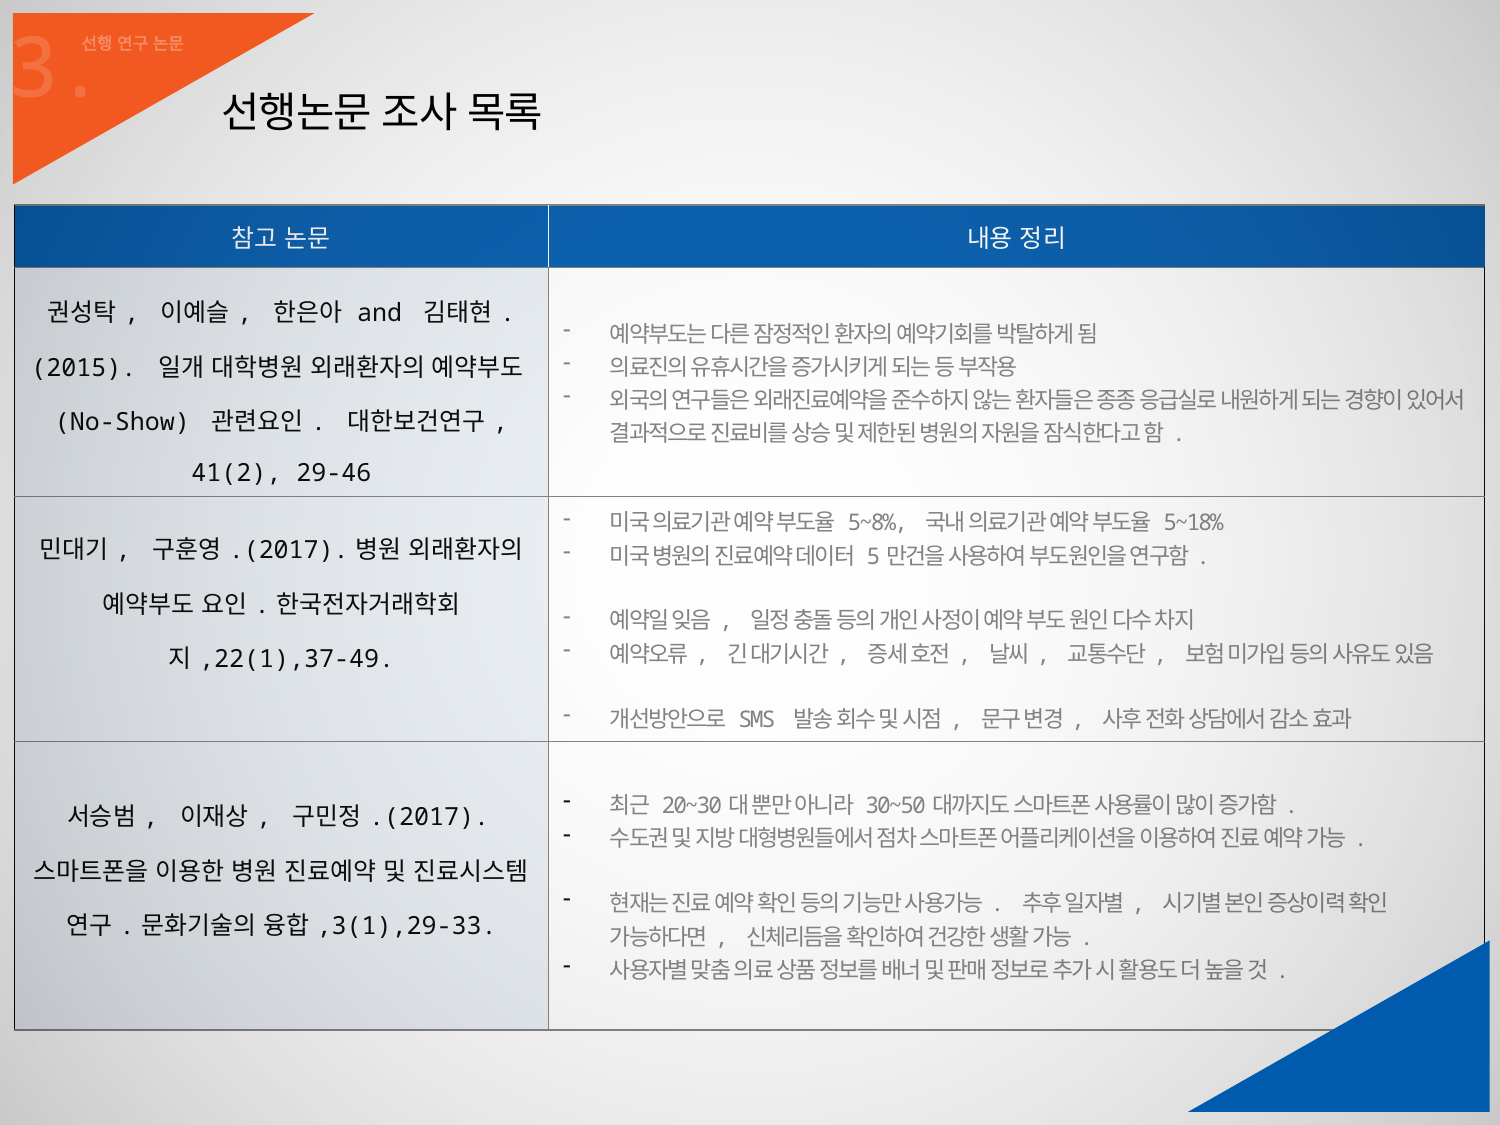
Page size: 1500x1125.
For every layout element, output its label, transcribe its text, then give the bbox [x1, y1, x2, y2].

text_box [0, 0, 1500, 1125]
text_box 3. [0, 5, 120, 121]
text_box 선행 연구 논문 [66, 25, 200, 100]
text_box [120, 11, 317, 81]
text_box 선행논문 조사 목록 [206, 78, 559, 143]
text_box [1186, 938, 1492, 1114]
text_box [10, 100, 166, 187]
